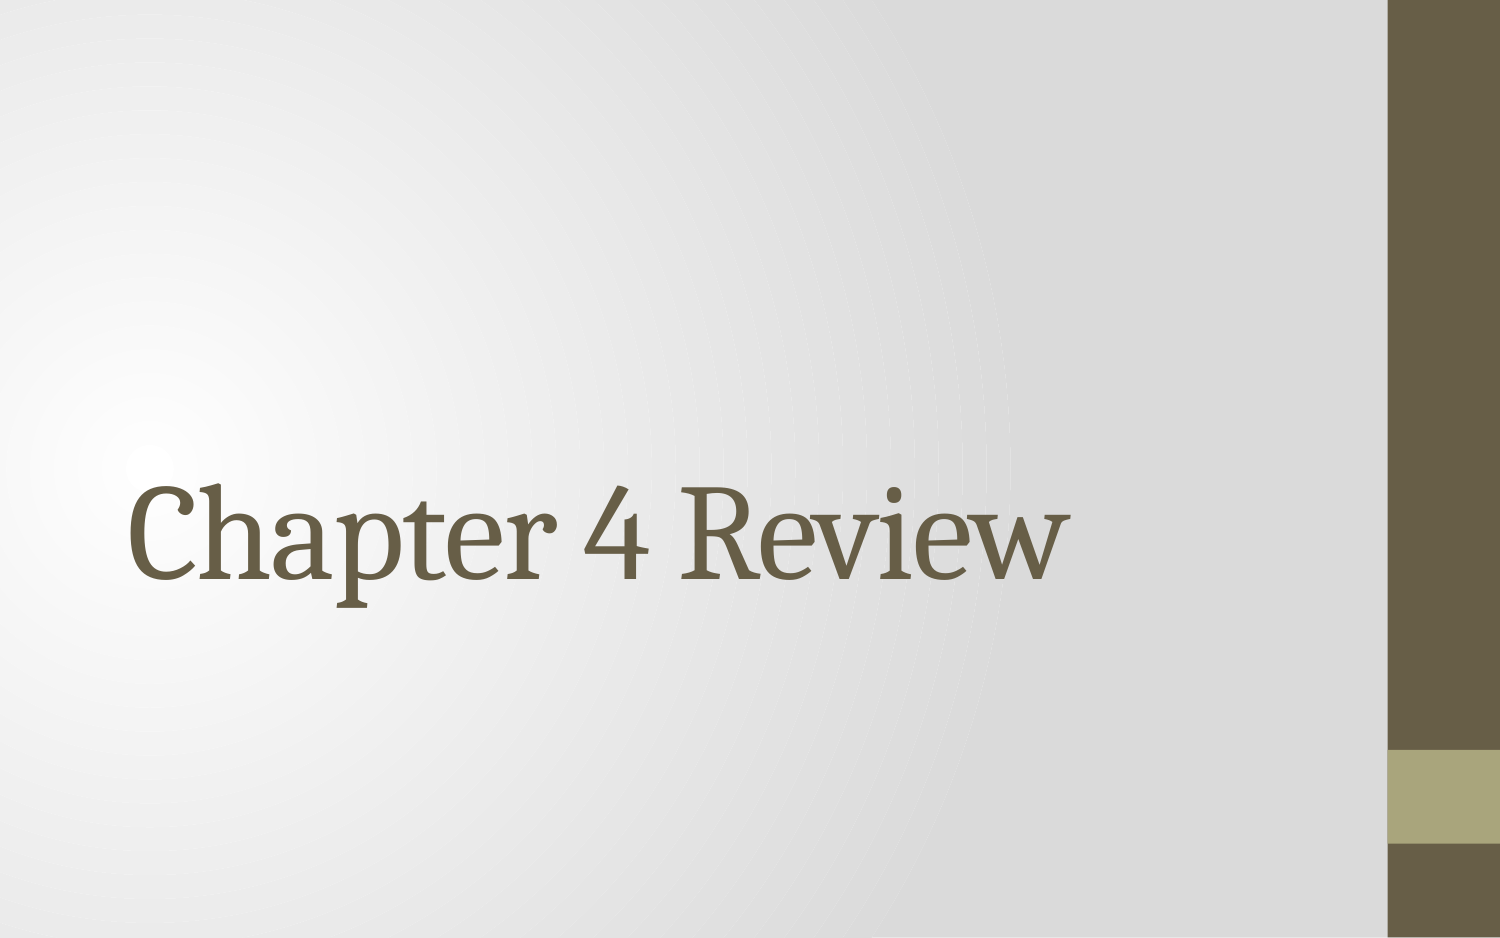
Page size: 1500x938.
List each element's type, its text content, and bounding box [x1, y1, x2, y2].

title Chapter 4 Review [112, 260, 1350, 616]
